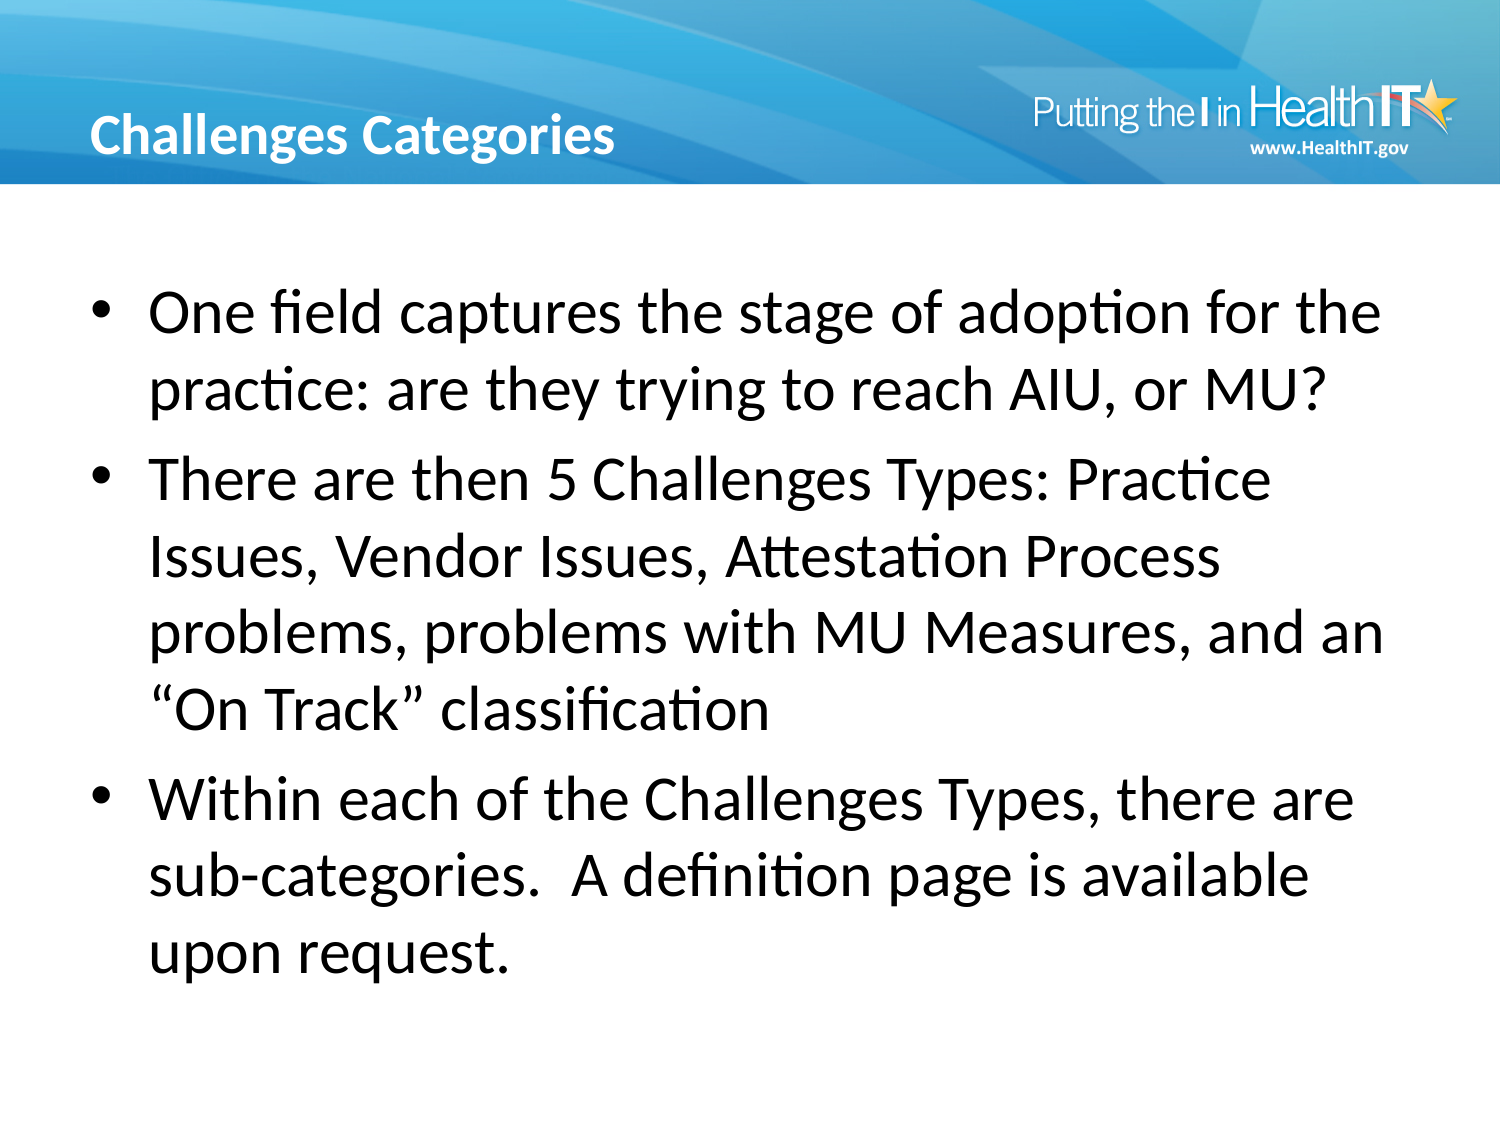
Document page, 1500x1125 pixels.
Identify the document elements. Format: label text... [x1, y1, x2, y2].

picture [0, 0, 1500, 1125]
title Challenges Categories [74, 87, 1013, 174]
list One field captures the stage of adoption for the practice: are they trying to reach AIU, or MU? There are then 5 Challenges Types: Practice Issues, Vendor Issues, Attestation Process problems, problems with MU Measures, and an “On Track” classification Within each of the Challenges Types, there are sub-categories. A definition page is available upon request. [74, 262, 1426, 1006]
